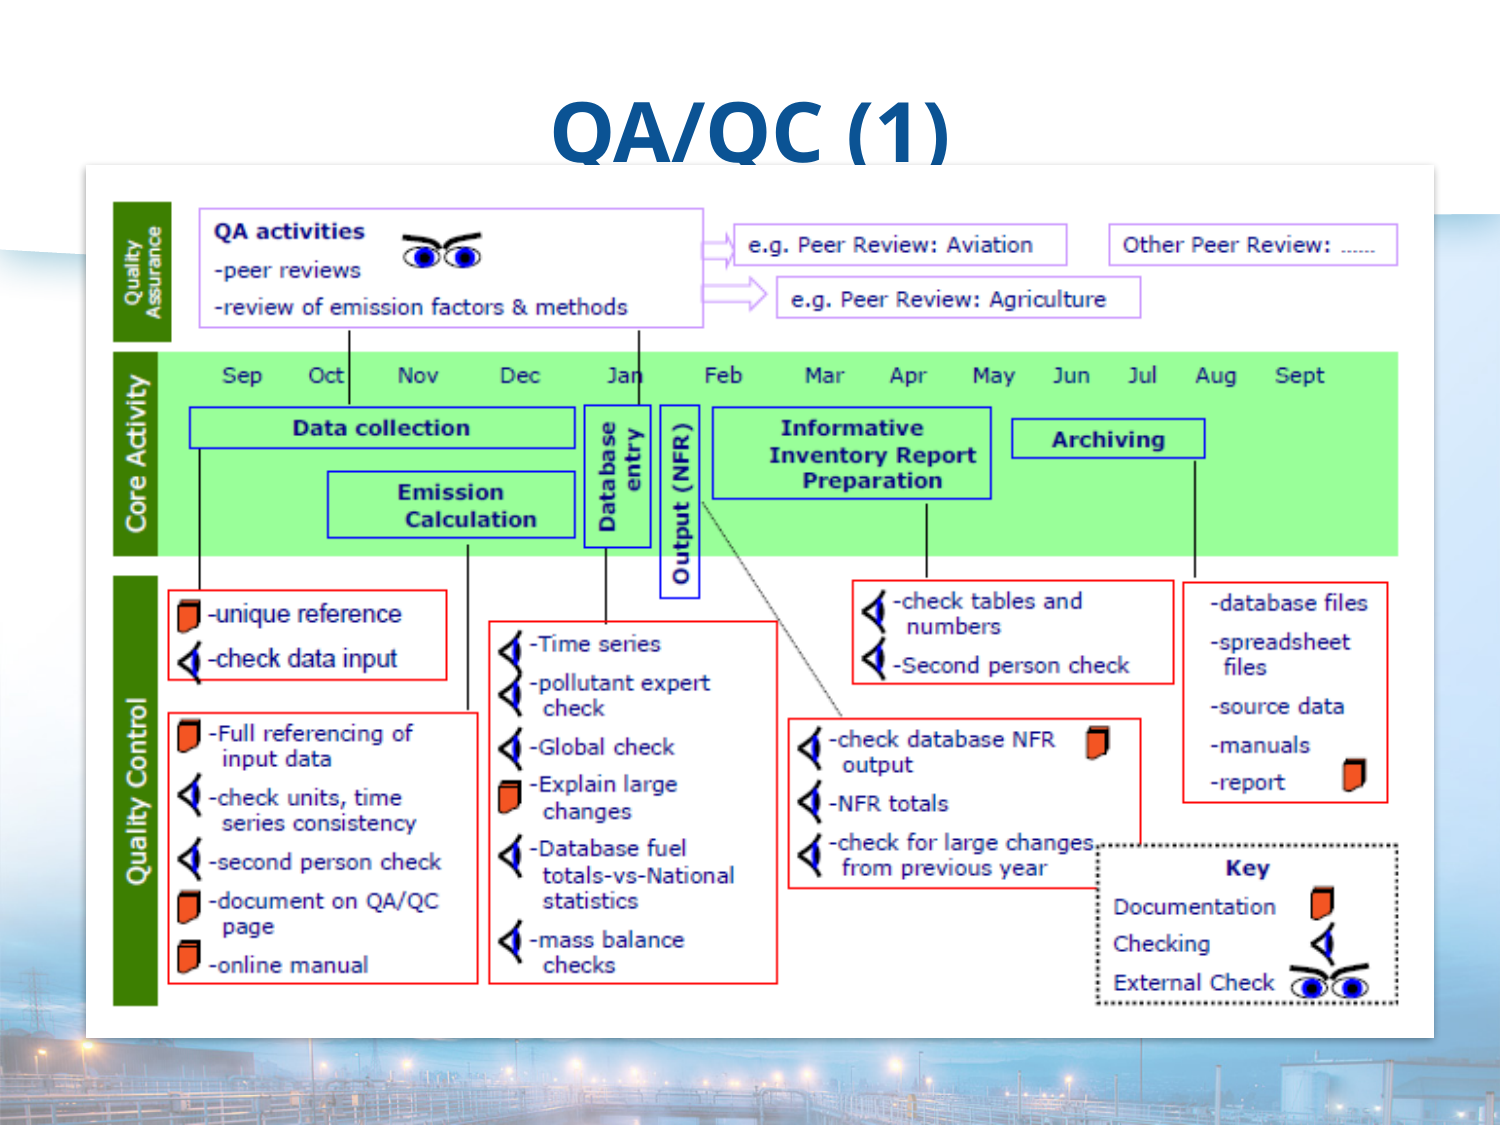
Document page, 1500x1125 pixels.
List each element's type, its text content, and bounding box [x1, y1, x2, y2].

picture [100, 179, 1420, 1024]
title QA/QC (1) [75, 45, 1425, 233]
picture [0, 215, 1500, 1125]
